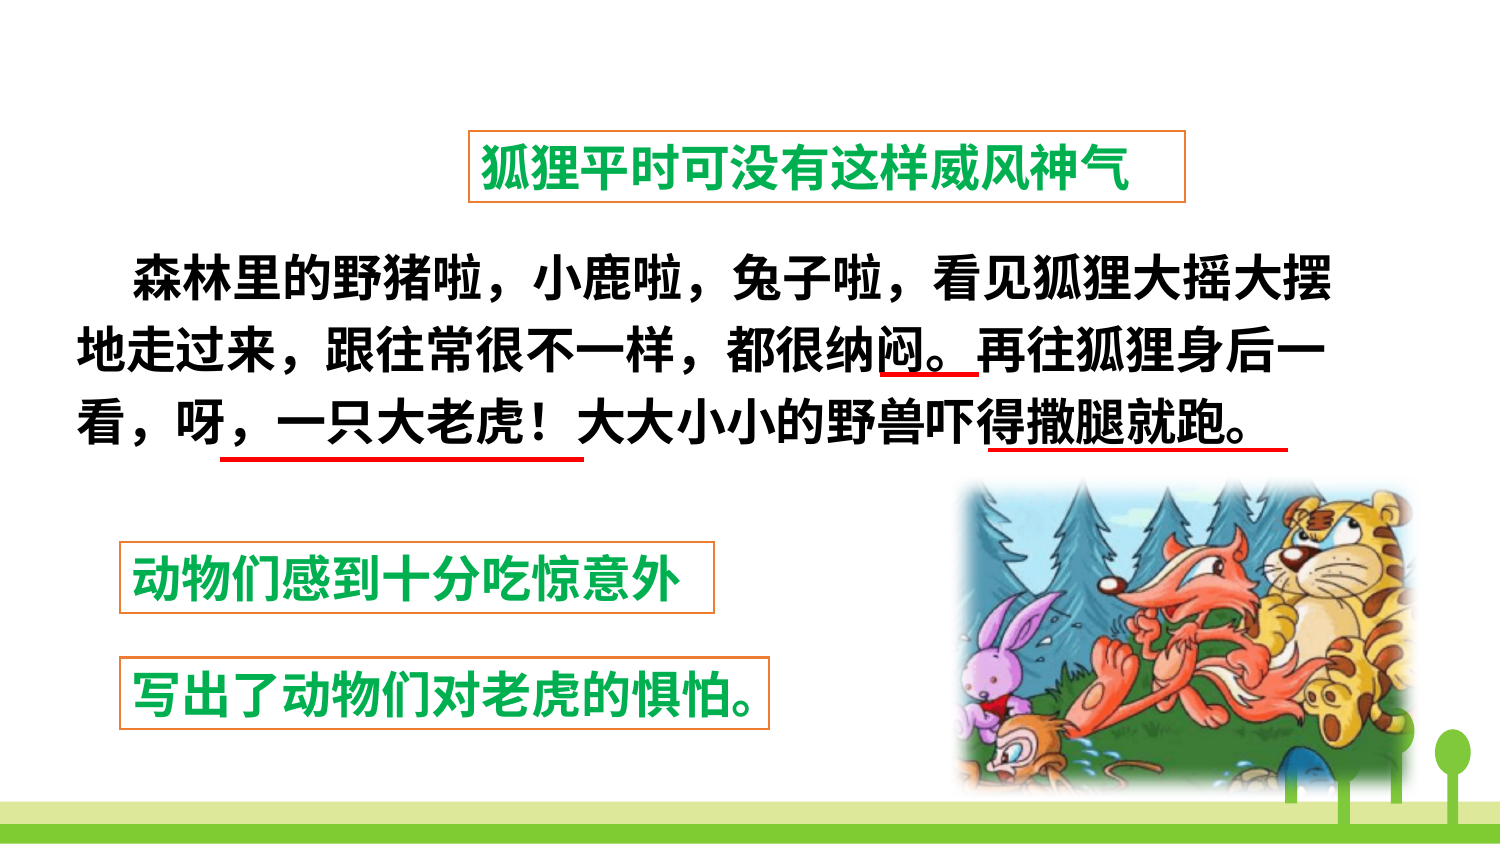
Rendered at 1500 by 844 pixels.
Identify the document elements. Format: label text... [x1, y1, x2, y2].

text_box 狐狸平时可没有这样威风神气 [468, 130, 1186, 203]
text_box 森林里的野猪啦，小鹿啦，兔子啦，看见狐狸大摇大摆地走过来，跟往常很不一样，都很纳闷。再往狐狸身后一看，呀，一只大老虎！大大小小的野兽吓得撒腿就跑。 [64, 228, 1350, 457]
picture [0, 0, 1500, 801]
text_box 动物们感到十分吃惊意外 [119, 541, 715, 614]
text_box 写出了动物们对老虎的惧怕。 [119, 656, 770, 730]
